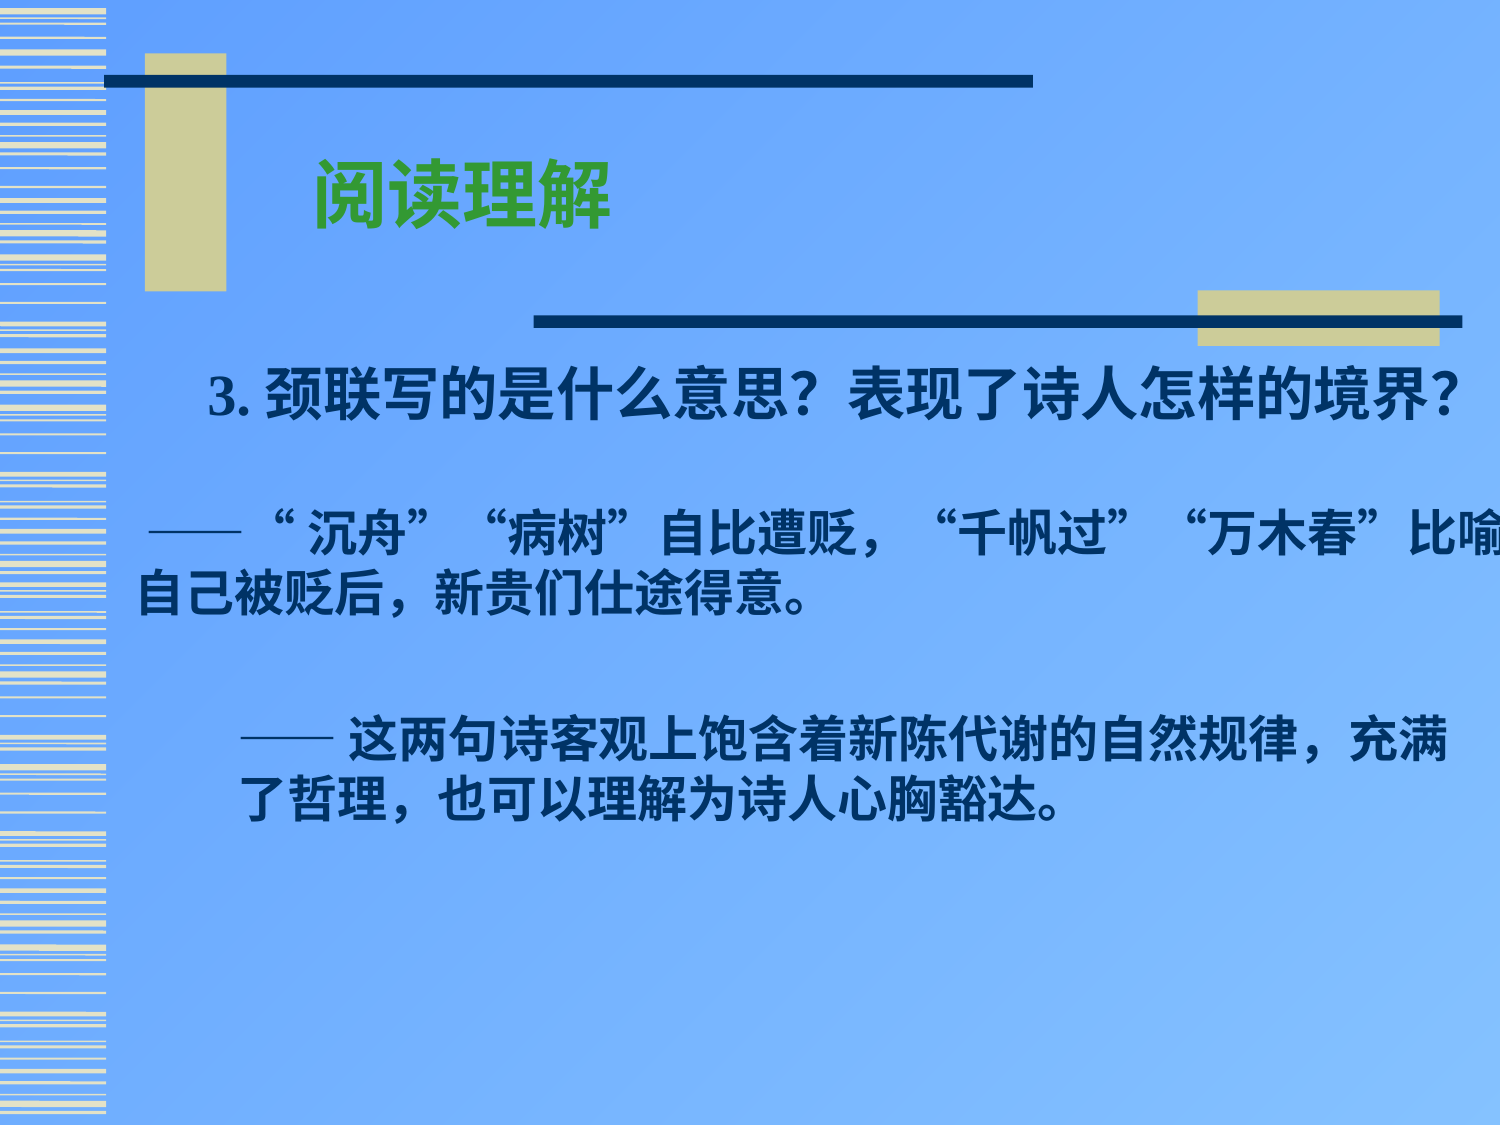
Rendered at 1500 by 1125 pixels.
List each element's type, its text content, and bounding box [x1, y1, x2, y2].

text_box 明月 喻清高 [25, 0, 40, 8]
text_box ——这两句诗客观上饱含着新陈代谢的自然规律，充满 了哲理，也可以理解为诗人心胸豁达。 [222, 699, 1464, 835]
text_box 3.颈联写的是什么意思？表现了诗人怎样的境界？ [134, 350, 1500, 435]
text_box ——“沉舟”“病树”自比遭贬，“千帆过”“万木春”比喻 自己被贬后，新贵们仕途得意。 [119, 494, 1500, 629]
text_box 阅读理解 [298, 140, 628, 245]
text_box 明月 喻清高 [0, 25, 15, 36]
